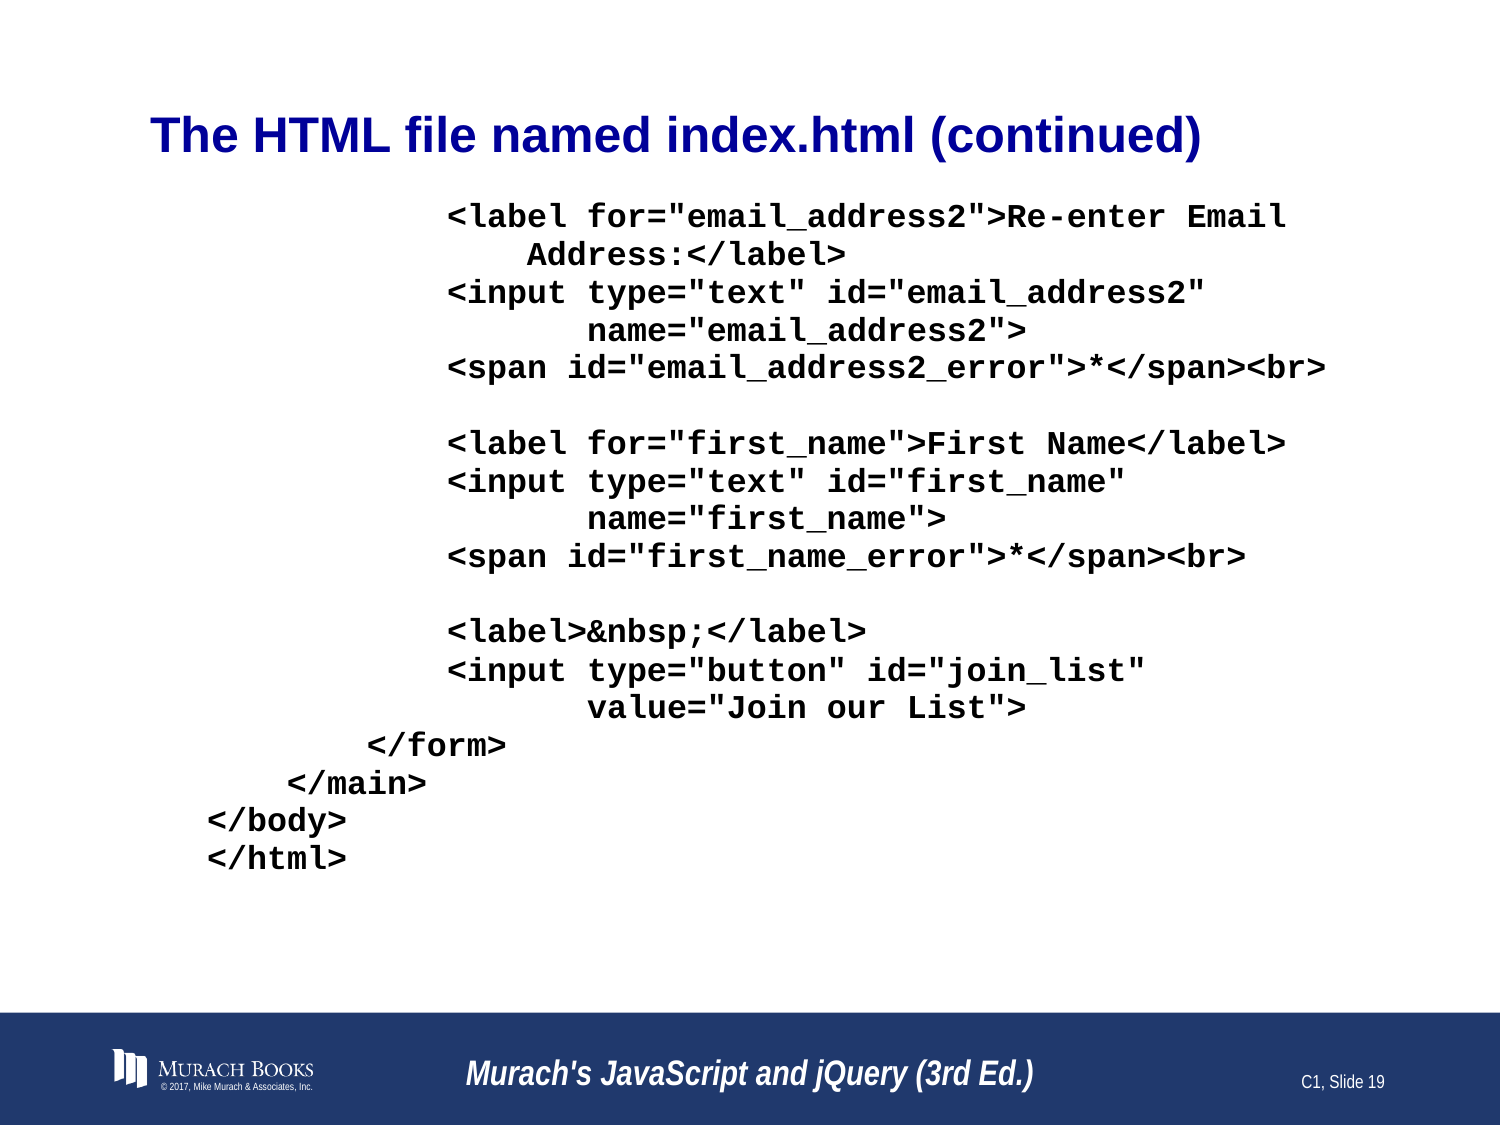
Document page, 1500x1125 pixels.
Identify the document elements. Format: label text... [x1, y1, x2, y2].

slide_number C1, Slide 19 [1087, 1025, 1400, 1100]
footer © 2017, Mike Murach & Associates, Inc. [12, 1025, 463, 1100]
slide_number Murach's JavaScript and jQuery (3rd Ed.) [463, 1025, 1050, 1100]
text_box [149, 199, 1350, 880]
title The HTML file named index.html (continued) [150, 102, 1350, 164]
